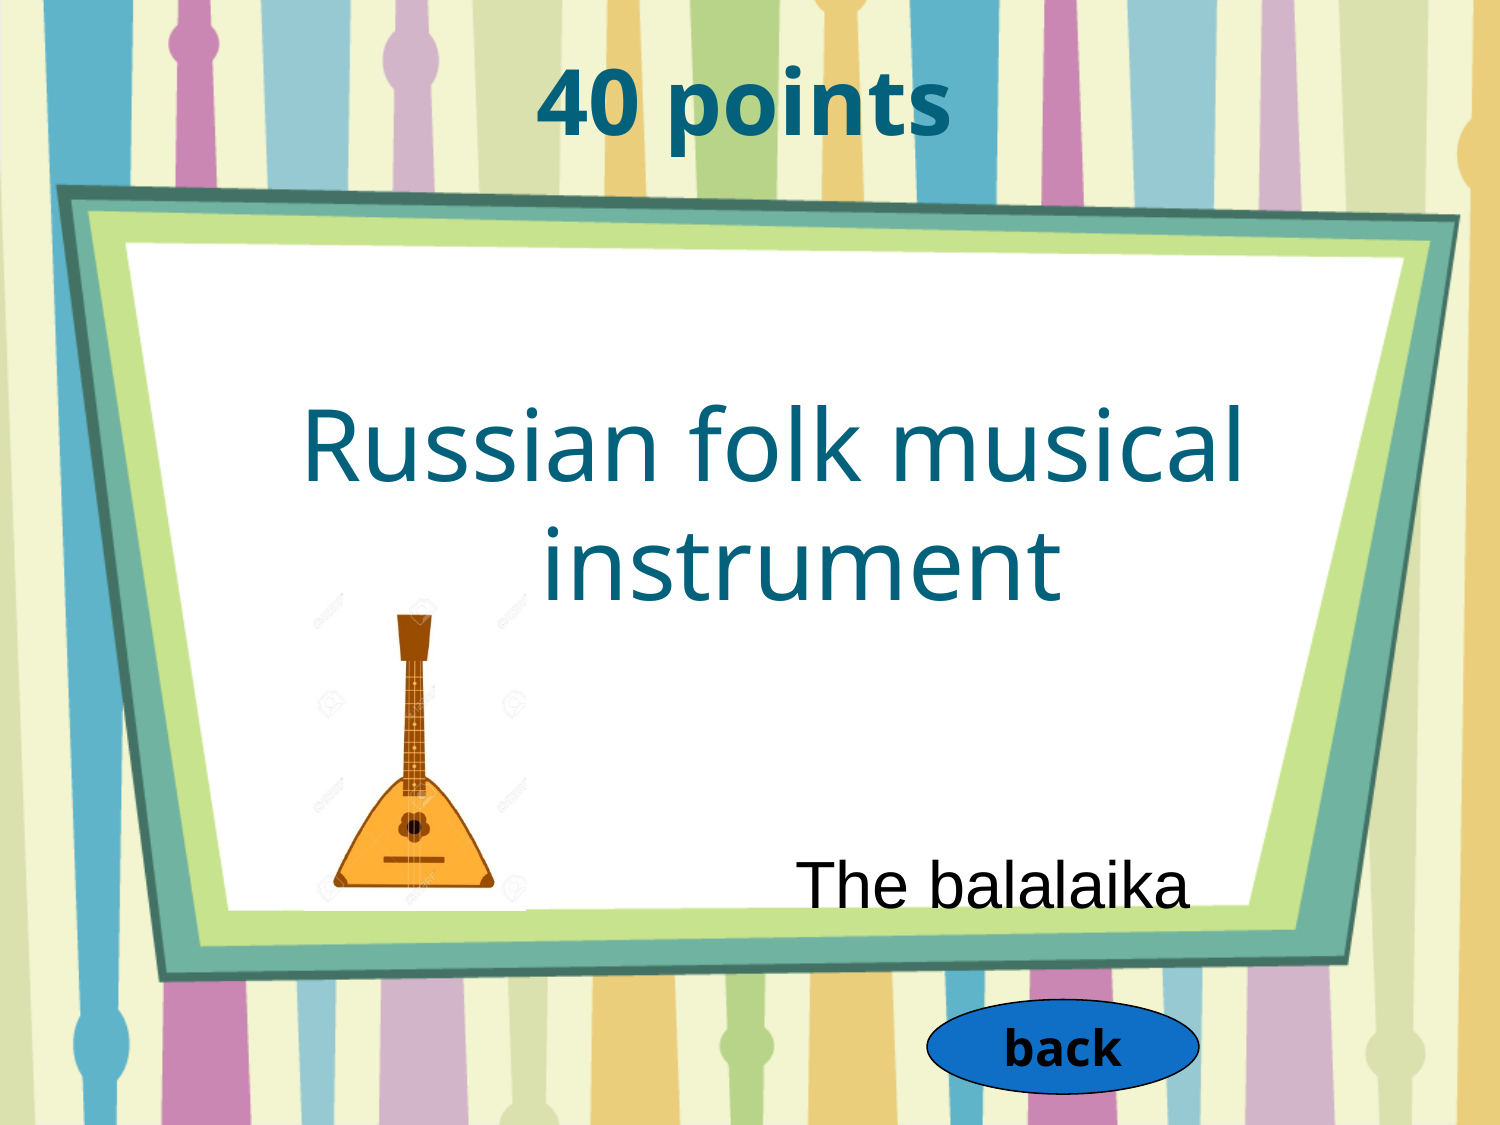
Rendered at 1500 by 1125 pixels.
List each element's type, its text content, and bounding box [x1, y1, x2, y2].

text_box back [927, 999, 1199, 1095]
title 40 points [466, 0, 1024, 198]
picture [0, 0, 1500, 1125]
text_box The balalaika [761, 834, 1353, 929]
list Russian folk musical instrument [218, 373, 1330, 611]
